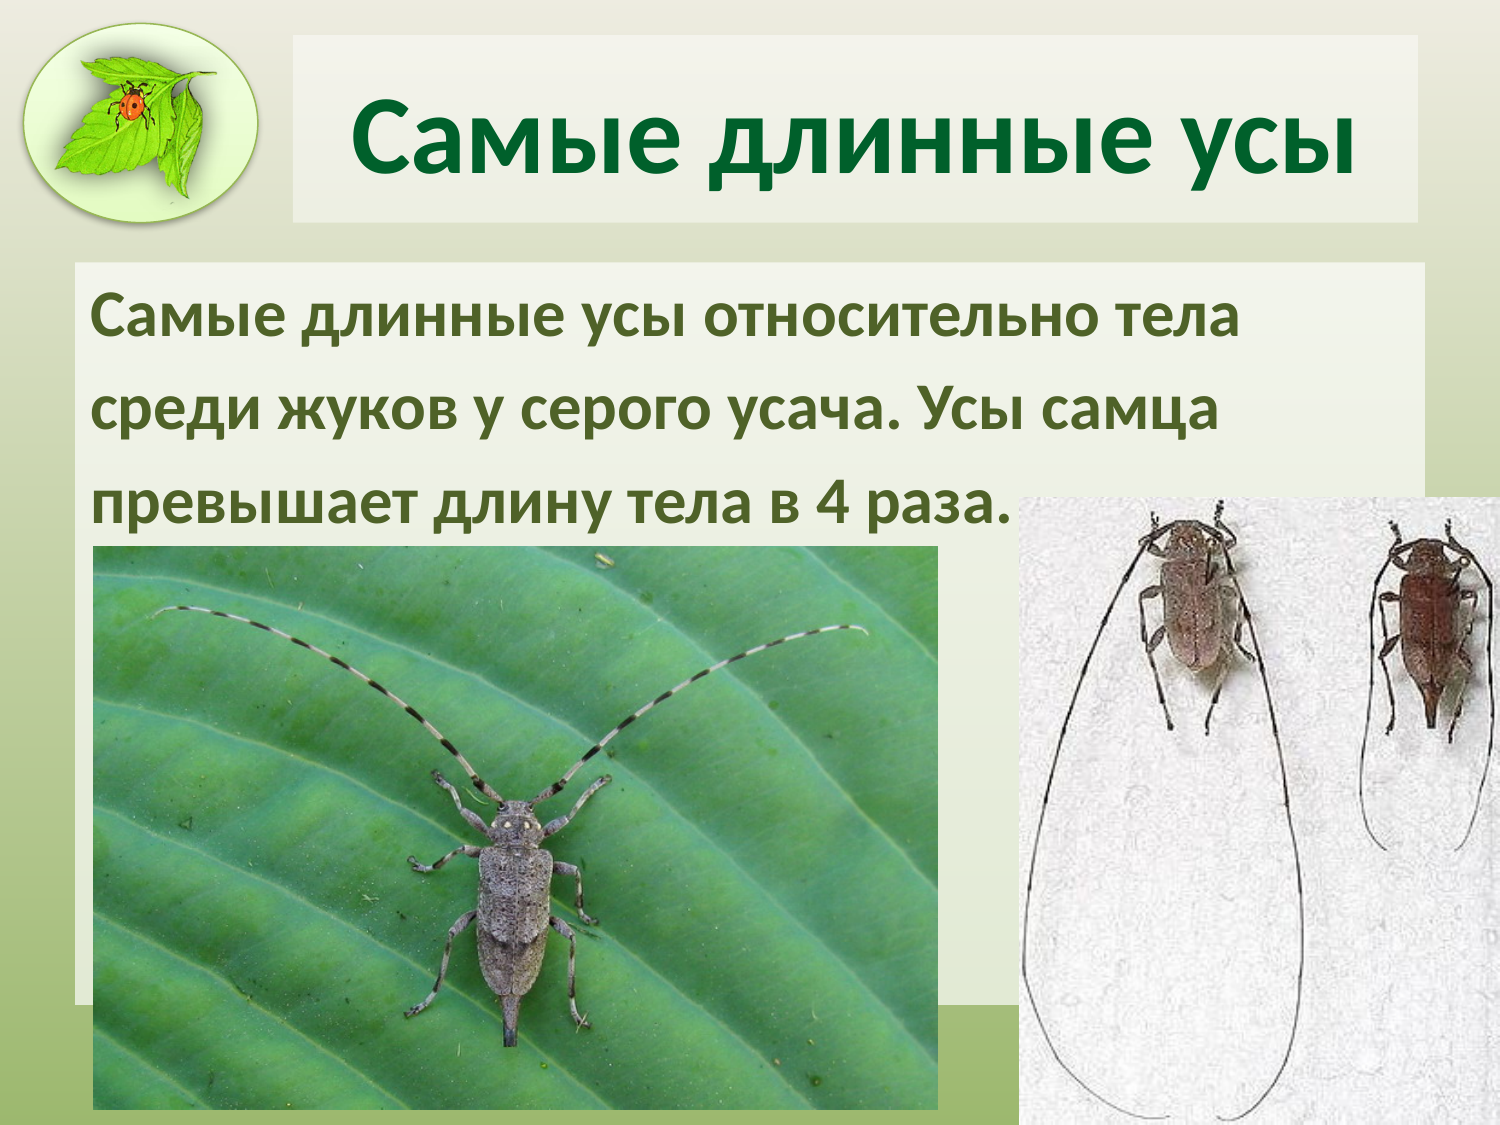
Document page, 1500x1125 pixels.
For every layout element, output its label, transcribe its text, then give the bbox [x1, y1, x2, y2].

picture [1019, 497, 1500, 1125]
picture [93, 546, 938, 1110]
title Самые длинные усы [292, 35, 1418, 223]
picture [46, 35, 227, 211]
list Самые длинные усы относительно тела среди жуков у серого усача. Усы самца превышает длину тела в 4 раза. [75, 262, 1425, 1005]
